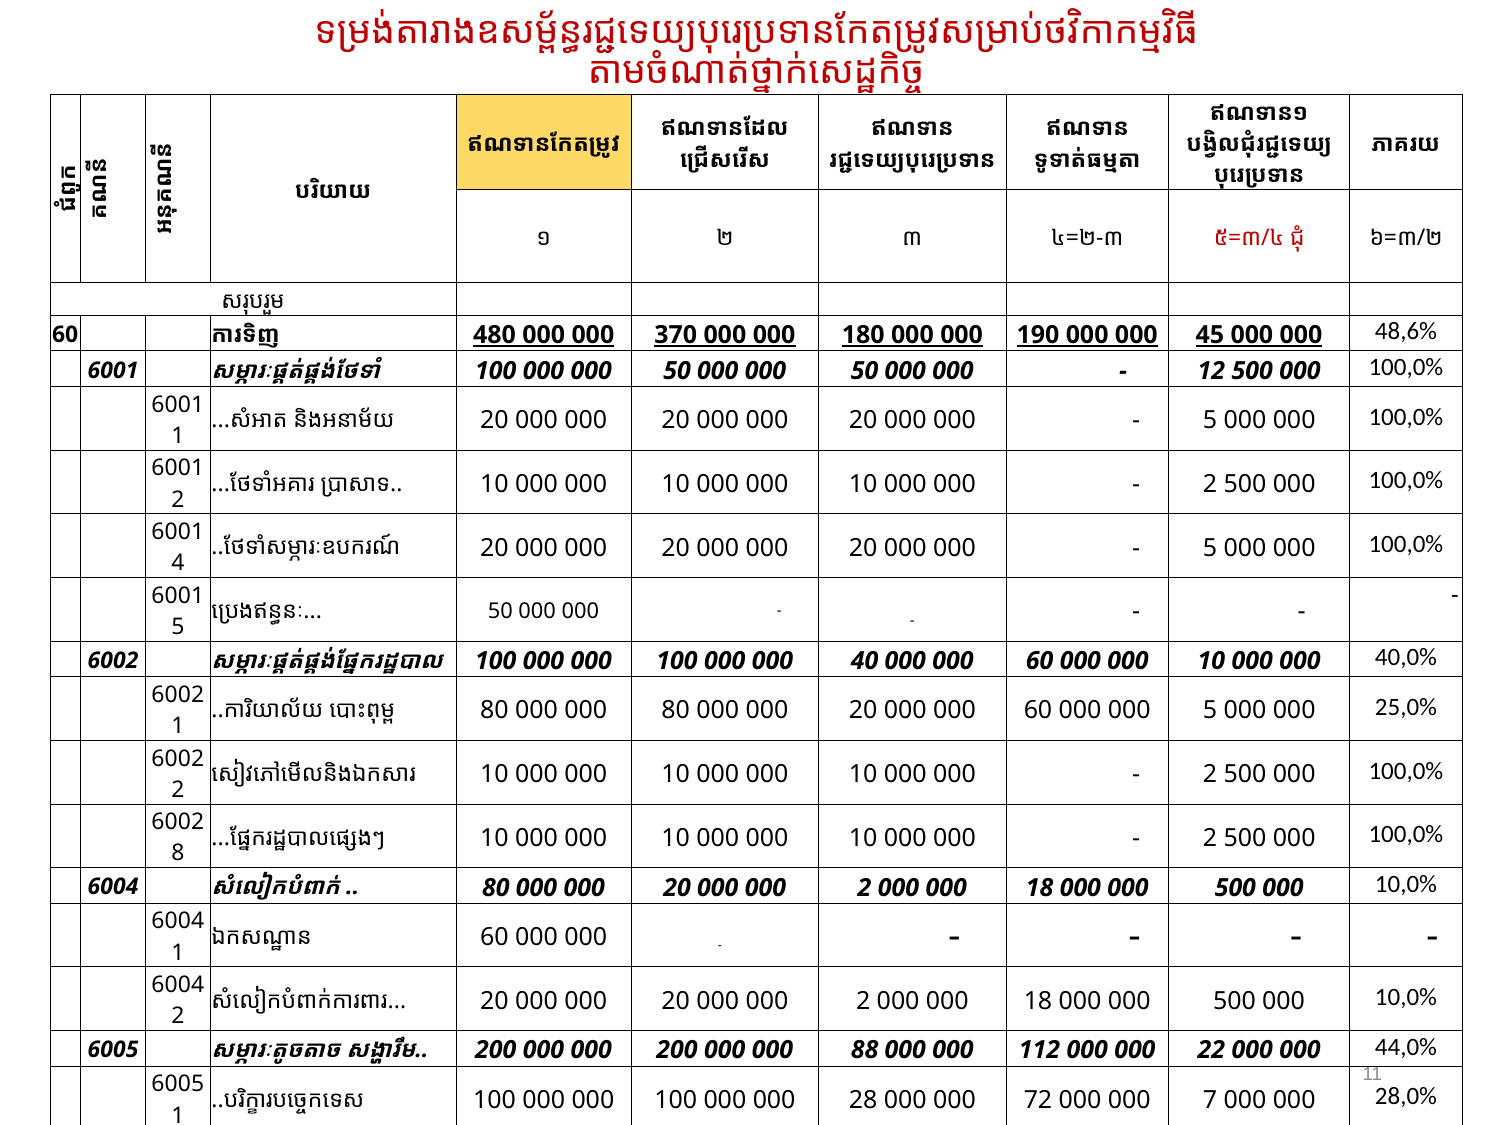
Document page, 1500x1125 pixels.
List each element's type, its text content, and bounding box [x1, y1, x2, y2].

table_cell 12 500 000 [1169, 351, 1349, 386]
table_cell 44,0% [1350, 1031, 1462, 1066]
table_cell 60051 [146, 1067, 210, 1125]
table_cell ប្រេងឥន្ធនៈ... [211, 578, 456, 641]
table_cell 480 000 000 [457, 316, 631, 350]
table_cell 50 000 000 [819, 351, 1006, 386]
table_cell 60014 [146, 514, 210, 577]
table_cell 100,0% [1350, 741, 1462, 804]
table_cell 80 000 000 [457, 868, 631, 903]
table_cell ឯកសណ្ឋាន [211, 904, 456, 966]
table_cell [51, 351, 80, 386]
table_header បរិយាយ [211, 95, 456, 282]
table_header អនុគណនី [146, 95, 210, 282]
table_cell 2 000 000 [819, 868, 1006, 903]
table_cell 200 000 000 [632, 1031, 818, 1066]
table_cell 100 000 000 [457, 1067, 631, 1125]
table_cell 88 000 000 [819, 1031, 1006, 1066]
table_cell 6002 [81, 642, 145, 676]
table_cell - [1169, 578, 1349, 641]
table_cell [1350, 283, 1462, 315]
table_cell [1007, 283, 1168, 315]
table_cell 45 000 000 [1169, 316, 1349, 350]
table_cell 60041 [146, 904, 210, 966]
table_cell 5 000 000 [1169, 387, 1349, 450]
table_cell 10 000 000 [632, 805, 818, 867]
table_cell 370 000 000 [632, 316, 818, 350]
table_cell ១ [457, 190, 631, 282]
table_cell 28,0% [1350, 1067, 1462, 1125]
table_cell [51, 451, 80, 513]
table_cell - [1350, 904, 1462, 966]
table_cell 60 000 000 [457, 904, 631, 966]
table_cell 10 000 000 [457, 741, 631, 804]
table_cell - [1007, 741, 1168, 804]
table_cell 20 000 000 [819, 677, 1006, 740]
table_cell សំលៀកបំពាក់ការពារ... [211, 967, 456, 1030]
table_cell [146, 351, 210, 386]
table_cell 18 000 000 [1007, 868, 1168, 903]
table_cell 10 000 000 [457, 805, 631, 867]
table_cell 60028 [146, 805, 210, 867]
table_cell 200 000 000 [457, 1031, 631, 1066]
table_cell [51, 1067, 80, 1125]
table_cell សម្ភារៈផ្គត់ផ្គង់ថែទាំ [211, 351, 456, 386]
table_cell ...ផ្នែករដ្ឋបាលផ្សេងៗ [211, 805, 456, 867]
table_cell 100 000 000 [457, 351, 631, 386]
table_cell 10,0% [1350, 967, 1462, 1030]
table_cell ..ថែទាំសម្ភារៈឧបករណ៍ [211, 514, 456, 577]
table_cell 25,0% [1350, 677, 1462, 740]
table_cell ៣ [819, 190, 1006, 282]
table_cell 2 500 000 [1169, 805, 1349, 867]
table_cell 50 000 000 [632, 351, 818, 386]
table_cell [81, 741, 145, 804]
table_cell [51, 1031, 80, 1066]
table_cell 100,0% [1350, 805, 1462, 867]
table_header គណនី [81, 95, 145, 282]
table_cell 40,0% [1350, 642, 1462, 676]
table_cell [81, 387, 145, 450]
table_cell 7 000 000 [1169, 1103, 1349, 1125]
table_cell 20 000 000 [457, 514, 631, 577]
table_cell - [1007, 805, 1168, 867]
table_cell [457, 283, 631, 315]
table_cell 72 000 000 [1007, 1067, 1168, 1125]
table_cell 2 500 000 [1169, 451, 1349, 513]
table_cell 10 000 000 [819, 741, 1006, 804]
table_cell [819, 283, 1006, 315]
table_cell 6001 [81, 351, 145, 386]
table_header ឥណទានដែល ជ្រើសរើស [632, 95, 818, 189]
table_cell - [632, 904, 818, 966]
table_cell 5 000 000 [1169, 514, 1349, 577]
table_cell [81, 1067, 145, 1125]
table_cell [146, 868, 210, 903]
table_cell 60021 [146, 677, 210, 740]
table_cell 28 000 000 [819, 1067, 1006, 1125]
table_cell 180 000 000 [819, 316, 1006, 350]
table_cell 20 000 000 [457, 387, 631, 450]
table_cell 100 000 000 [632, 1067, 818, 1125]
table_cell [81, 316, 145, 350]
table_cell [81, 967, 145, 1030]
table_header ភាគរយ [1350, 95, 1462, 189]
table_cell [51, 904, 80, 966]
table_cell [51, 387, 80, 450]
table_cell - [819, 904, 1006, 966]
table_cell 80 000 000 [632, 677, 818, 740]
table_cell ..ការិយាល័យ បោះពុម្ព [211, 677, 456, 740]
table_cell - [1007, 514, 1168, 577]
table_cell 2 000 000 [819, 967, 1006, 1030]
table_cell សម្ភារៈតូចតាច សង្ហារឹម.. [211, 1031, 456, 1066]
title ទម្រង់​តារាងឧសម្ព័ន្ធរជ្ជទេយ្យបុរេប្រទាន​កែតម្រូវ​សម្រាប់ថវិកាកម្មវិធី តាមចំណាត់ថ្នាក់សេដ្ឋកិច្ច​ [50, 12, 1463, 91]
table_header ឥណទាន ទូទាត់ធម្មតា [1007, 95, 1168, 189]
table_cell [51, 642, 80, 676]
table_cell [146, 316, 210, 350]
table_cell 10 000 000 [457, 451, 631, 513]
table_cell 20 000 000 [632, 514, 818, 577]
table_cell 60042 [146, 967, 210, 1030]
table_cell 20 000 000 [457, 967, 631, 1030]
table_cell ការទិញ [211, 316, 456, 350]
table_cell 10 000 000 [1169, 642, 1349, 676]
table_cell [81, 451, 145, 513]
table_cell - [1350, 578, 1462, 641]
table_cell - [632, 578, 818, 641]
table_cell 100,0% [1350, 351, 1462, 386]
table_cell 60 000 000 [1007, 677, 1168, 740]
table_cell សម្ភារៈផ្គត់ផ្គង់ផ្នែករដ្ឋបាល [211, 642, 456, 676]
table_cell 60012 [146, 451, 210, 513]
table_cell 10 000 000 [819, 805, 1006, 867]
table_cell សរុបរួម [51, 283, 456, 315]
table_cell ...ថែទាំអគារ ប្រាសាទ.. [211, 451, 456, 513]
table_cell ...សំអាត និងអនាម័យ [211, 387, 456, 450]
table_header ឥណទាន១ បង្វិលជុំរជ្ជទេយ្យ បុរេប្រទាន [1169, 95, 1349, 189]
table_cell 100 000 000 [457, 642, 631, 676]
table_cell 100 000 000 [632, 642, 818, 676]
table_cell [51, 514, 80, 577]
table_cell [1169, 283, 1349, 315]
table_cell [81, 677, 145, 740]
table_cell 40 000 000 [819, 642, 1006, 676]
table_cell [146, 642, 210, 676]
table_cell [51, 967, 80, 1030]
table_cell ..បរិក្ខារបច្ចេកទេស [211, 1067, 456, 1125]
table_header ឥណទាន រជ្ជទេយ្យបុរេប្រទាន [819, 95, 1006, 189]
table_cell - [1007, 351, 1168, 386]
table_cell [51, 805, 80, 867]
table_cell 20 000 000 [819, 387, 1006, 450]
table_cell 60011 [146, 387, 210, 450]
table_cell 22 000 000 [1169, 1031, 1349, 1042]
table_cell សំលៀកបំពាក់ .. [211, 868, 456, 903]
table_cell [81, 904, 145, 966]
table_cell [51, 677, 80, 740]
table_cell ២ [632, 190, 818, 282]
table_cell 48,6% [1350, 316, 1462, 350]
table_cell 10,0% [1350, 868, 1462, 903]
table_cell 20 000 000 [632, 868, 818, 903]
table_cell ៦=៣/២ [1350, 190, 1462, 282]
table_cell 18 000 000 [1007, 967, 1168, 1030]
table_cell 500 000 [1169, 967, 1349, 1030]
table_cell 80 000 000 [457, 677, 631, 740]
table_cell 60015 [146, 578, 210, 641]
table_cell 500 000 [1169, 868, 1349, 903]
table_cell - [1007, 904, 1168, 966]
table_cell [146, 1031, 210, 1066]
table_cell 20 000 000 [632, 387, 818, 450]
table_cell - [819, 578, 1006, 641]
table_cell [51, 741, 80, 804]
table_cell [81, 578, 145, 641]
slide_number 11 [1059, 1042, 1397, 1103]
table_header ឥណទានកែតម្រូវ [457, 95, 631, 189]
table_cell 100,0% [1350, 514, 1462, 577]
table_cell [632, 283, 818, 315]
table_cell - [1169, 904, 1349, 966]
table_header ជំពូក [51, 95, 80, 282]
table_cell 2 500 000 [1169, 741, 1349, 804]
table_cell សៀវភៅមើលនិងឯកសារ [211, 741, 456, 804]
table_cell [81, 514, 145, 577]
table_cell 10 000 000 [819, 451, 1006, 513]
table_cell 60 [51, 316, 80, 350]
table_cell 10 000 000 [632, 741, 818, 804]
table_cell 10 000 000 [632, 451, 818, 513]
table_cell [51, 868, 80, 903]
table_cell - [1007, 578, 1168, 641]
table_cell 20 000 000 [819, 514, 1006, 577]
table_cell ៥=៣/៤ ជុំ [1169, 190, 1349, 282]
table_cell 190 000 000 [1007, 316, 1168, 350]
table_cell 20 000 000 [632, 967, 818, 1030]
table_cell 50 000 000 [457, 578, 631, 641]
table_cell [81, 805, 145, 867]
table_cell 60 000 000 [1007, 642, 1168, 676]
table_cell 60022 [146, 741, 210, 804]
table_cell 100,0% [1350, 387, 1462, 450]
table_cell 6004 [81, 868, 145, 903]
table_cell ៤=២-៣ [1007, 190, 1168, 282]
table_cell [51, 578, 80, 641]
table_cell - [1007, 387, 1168, 450]
table_cell - [1007, 451, 1168, 513]
table_cell 5 000 000 [1169, 677, 1349, 740]
table_cell 112 000 000 [1007, 1031, 1168, 1066]
table_cell 100,0% [1350, 451, 1462, 513]
table_cell 6005 [81, 1031, 145, 1066]
